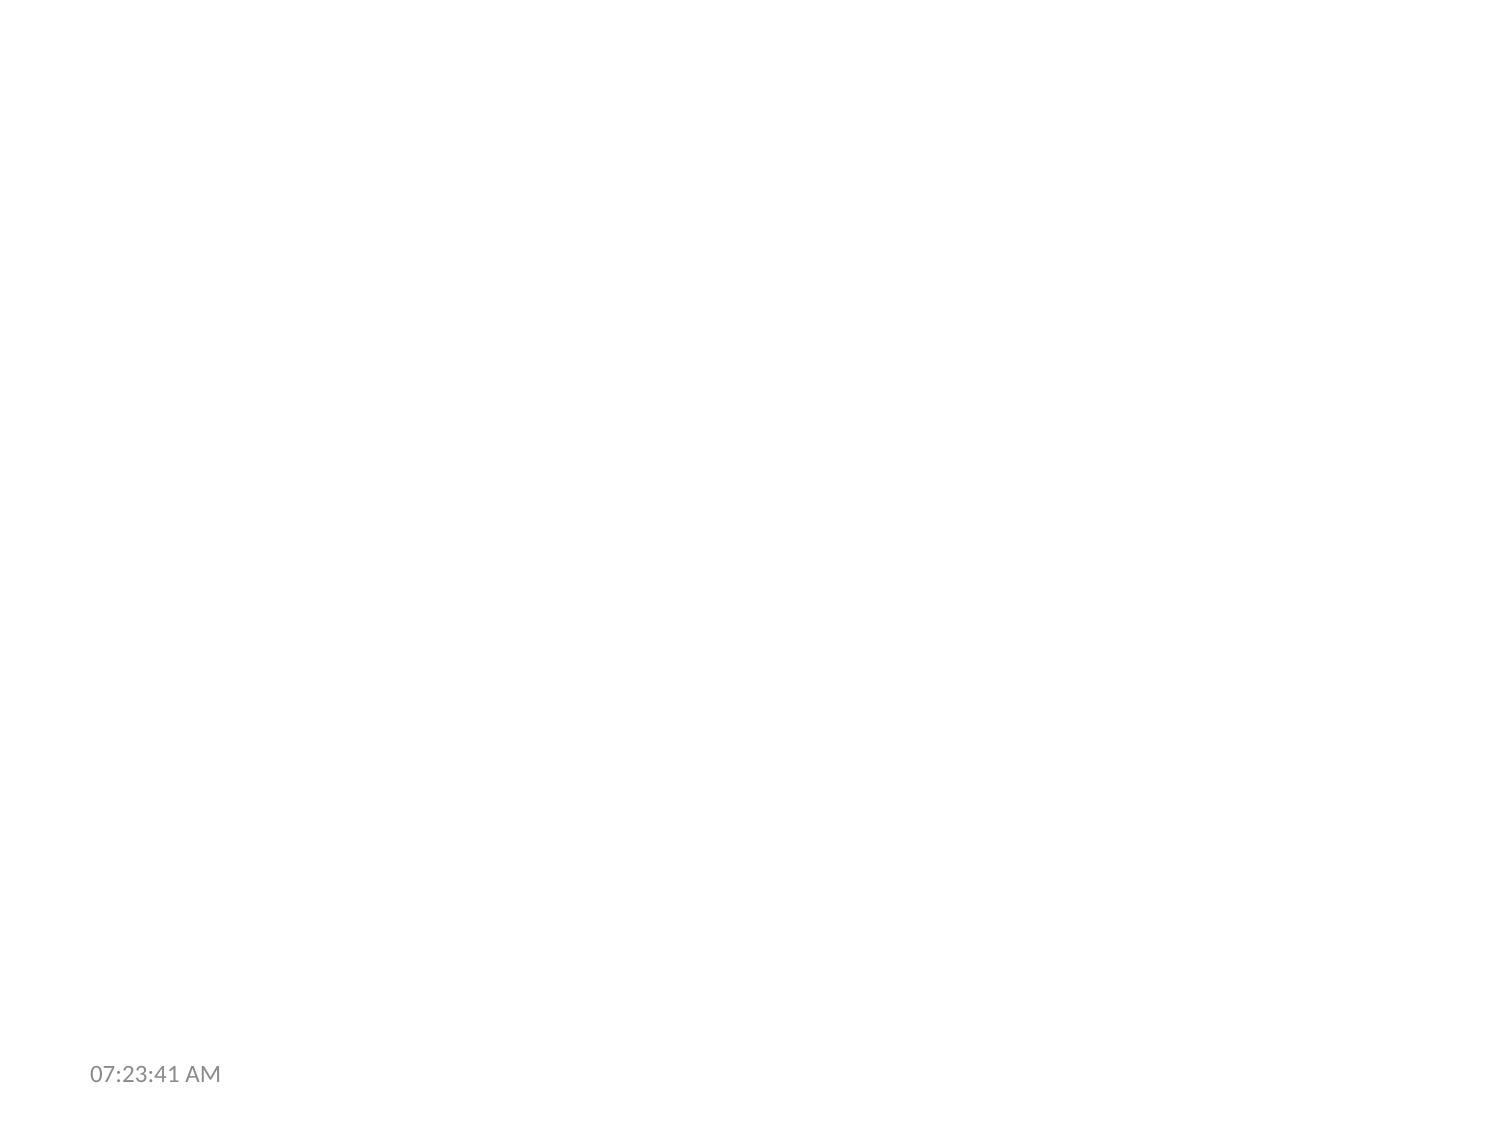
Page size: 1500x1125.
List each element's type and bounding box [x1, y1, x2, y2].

slide_number [75, 1042, 425, 1103]
